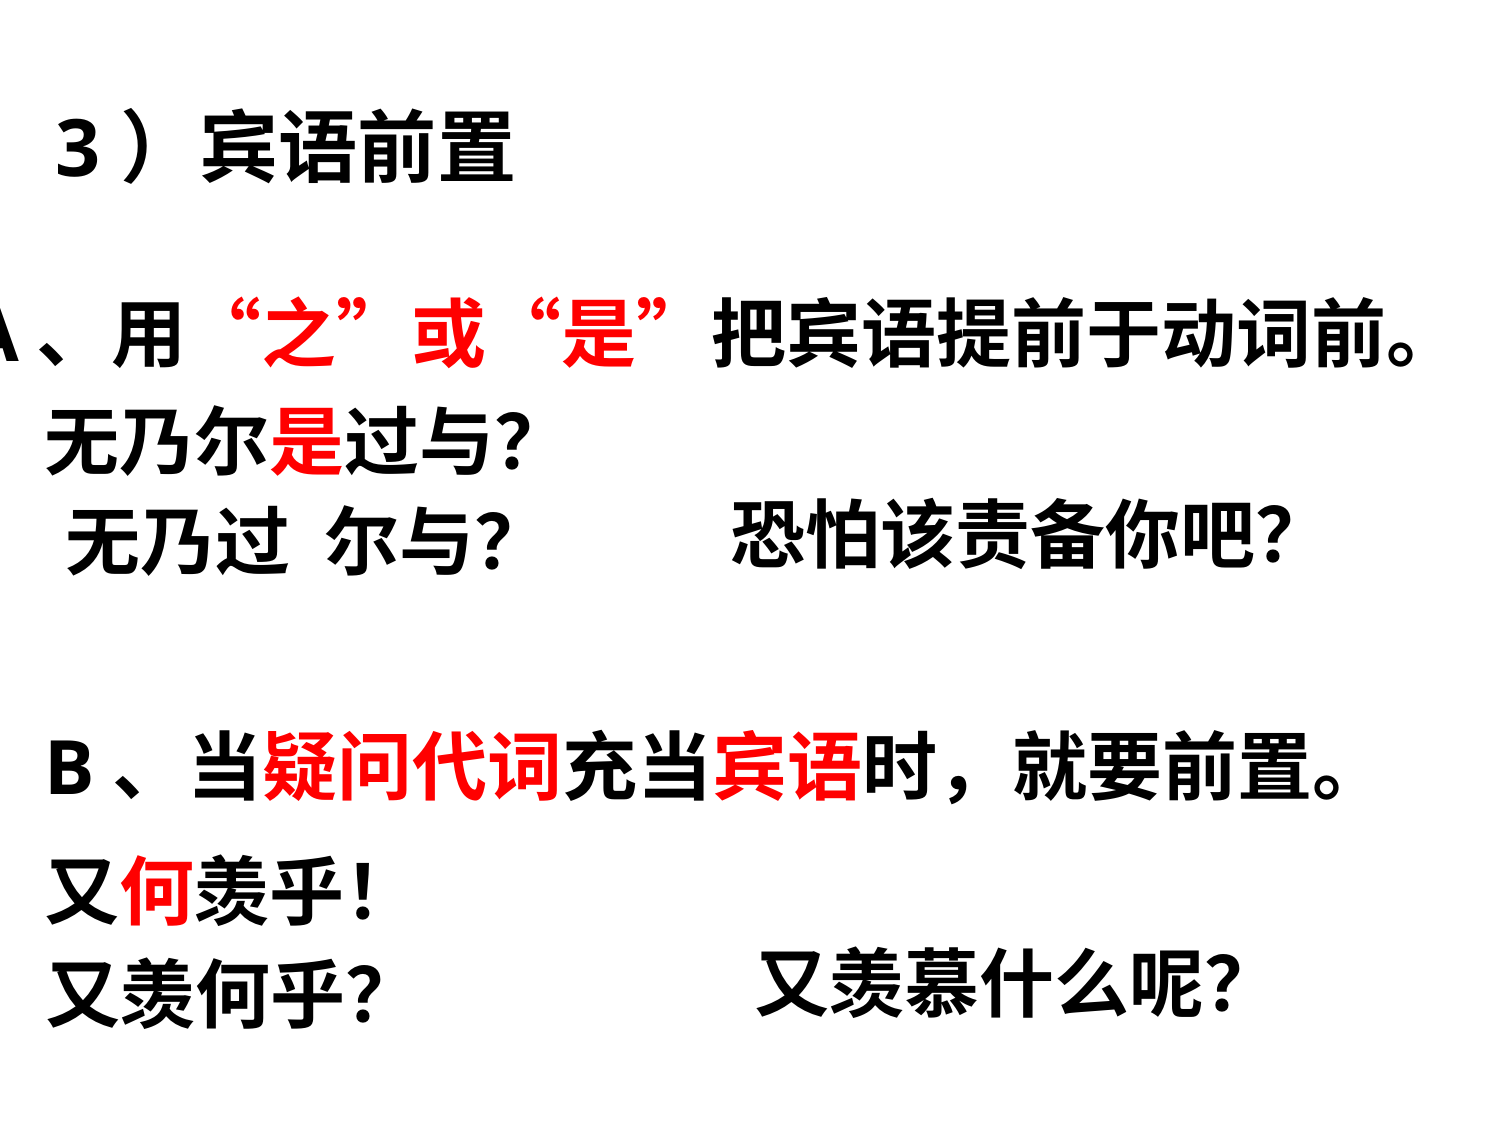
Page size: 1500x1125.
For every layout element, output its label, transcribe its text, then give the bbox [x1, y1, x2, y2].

text_box 又羡何乎？ [30, 940, 435, 1046]
text_box 恐怕该责备你吧？ [715, 479, 1346, 585]
text_box 又羡慕什么呢？ [739, 928, 1295, 1034]
text_box 3）宾语前置 [41, 90, 1483, 580]
text_box 无乃尔是过与？ [29, 387, 688, 583]
text_box 又何羡乎！ [29, 837, 550, 1123]
text_box B、当疑问代词充当宾语时，就要前置。 [29, 712, 1438, 818]
text_box 无乃过 尔与？ [51, 486, 565, 592]
text_box A、用“之”或“是”把宾语提前于动词前。 [0, 278, 1477, 384]
